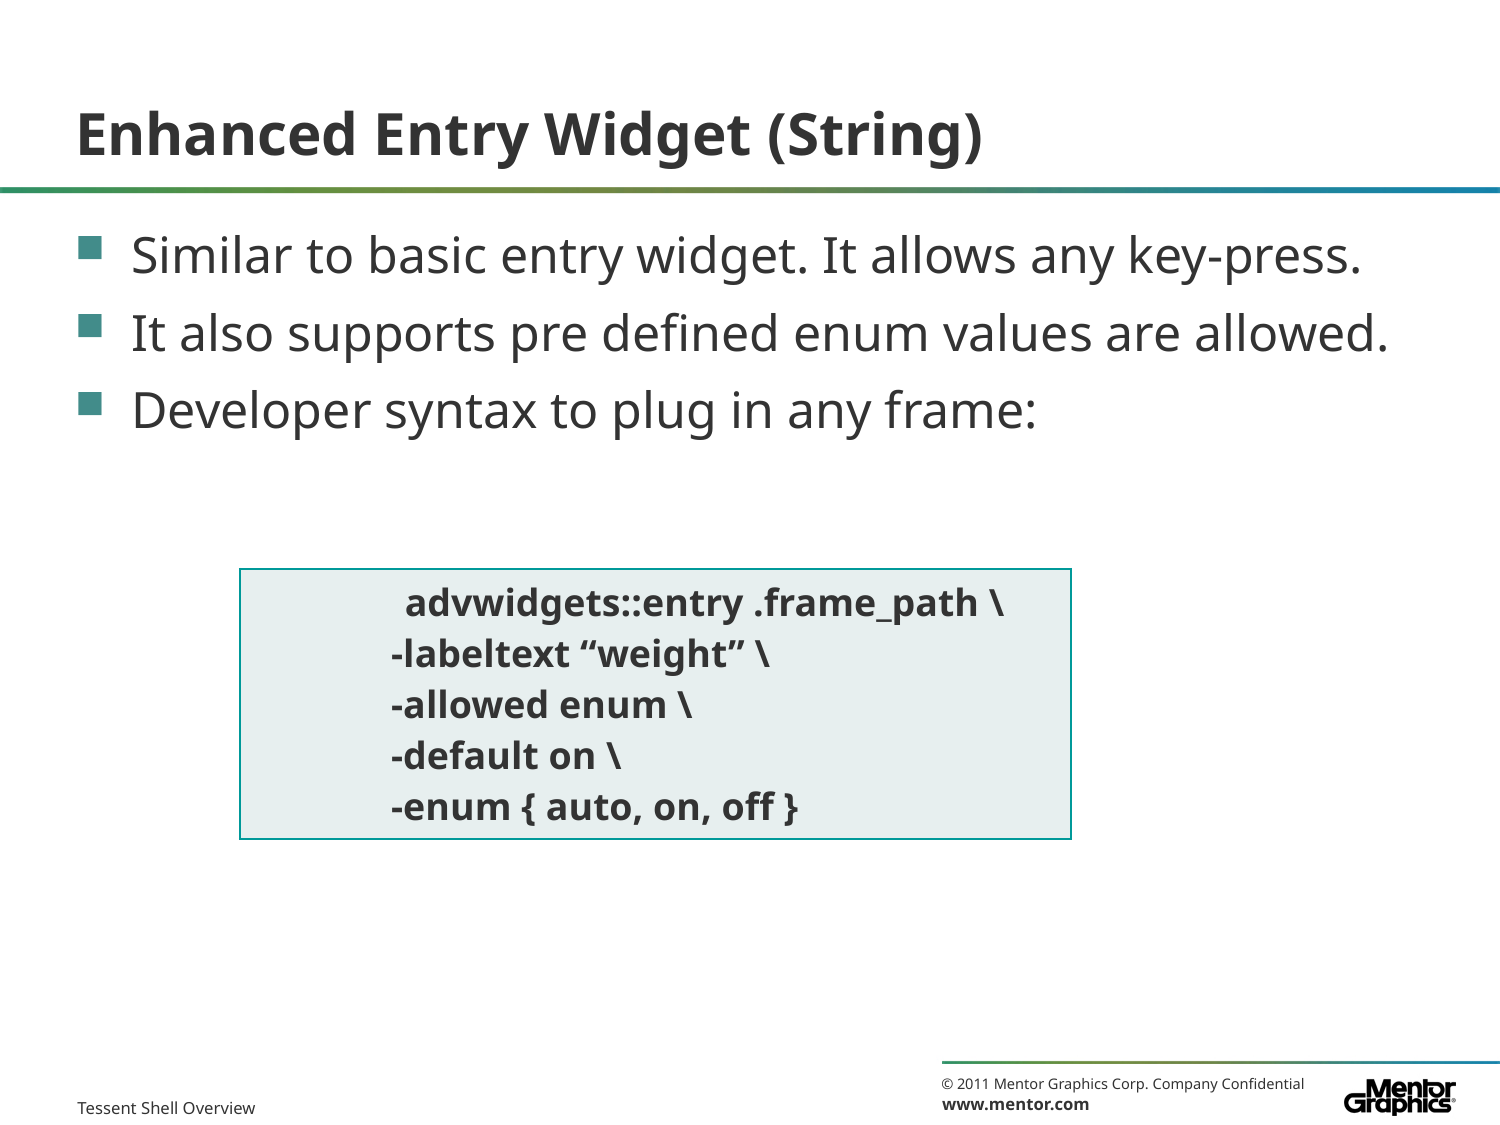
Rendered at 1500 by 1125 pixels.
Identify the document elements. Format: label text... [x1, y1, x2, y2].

table_header advwidgets::entry .frame_path \ -labeltext “weight” \ -allowed enum \ -default on \ -enum { auto, on, off } [241, 570, 1070, 838]
title Enhanced Entry Widget (String) [0, 0, 1500, 176]
picture [0, 176, 1500, 215]
footer Tessent Shell Overview [62, 1086, 918, 1125]
picture [0, 1048, 1500, 1125]
list Similar to basic entry widget. It allows any key-press. It also supports pre defined enum values are allowed. Developer syntax to plug in any frame: [0, 215, 1500, 1048]
